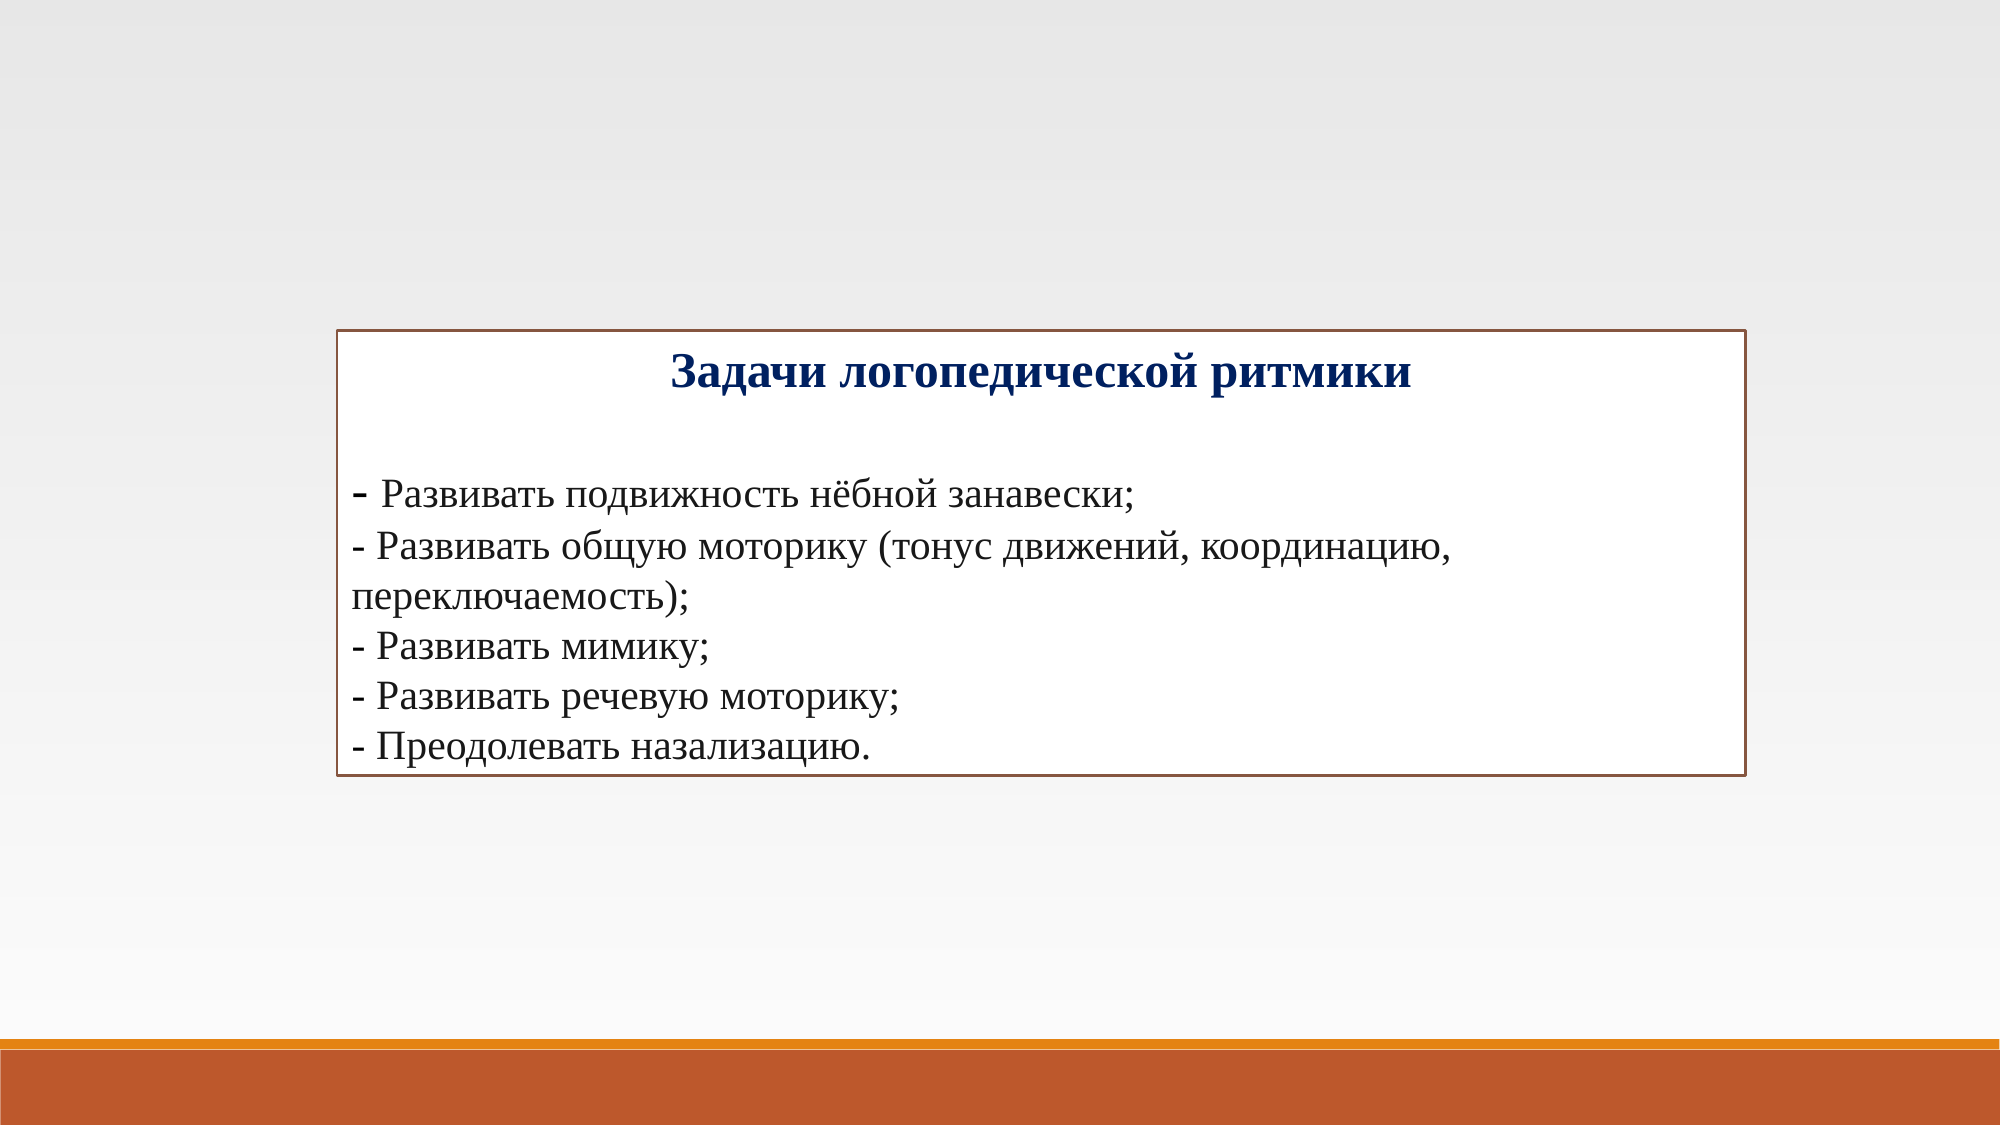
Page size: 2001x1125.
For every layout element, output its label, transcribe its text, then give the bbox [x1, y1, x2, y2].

text_box Задачи логопедической ритмики - Развивать подвижность нёбной занавески; - Развивать общую моторику (тонус движений, координацию, переключаемость); - Развивать мимику; - Развивать речевую моторику; - Преодолевать назализацию. [336, 329, 1747, 777]
